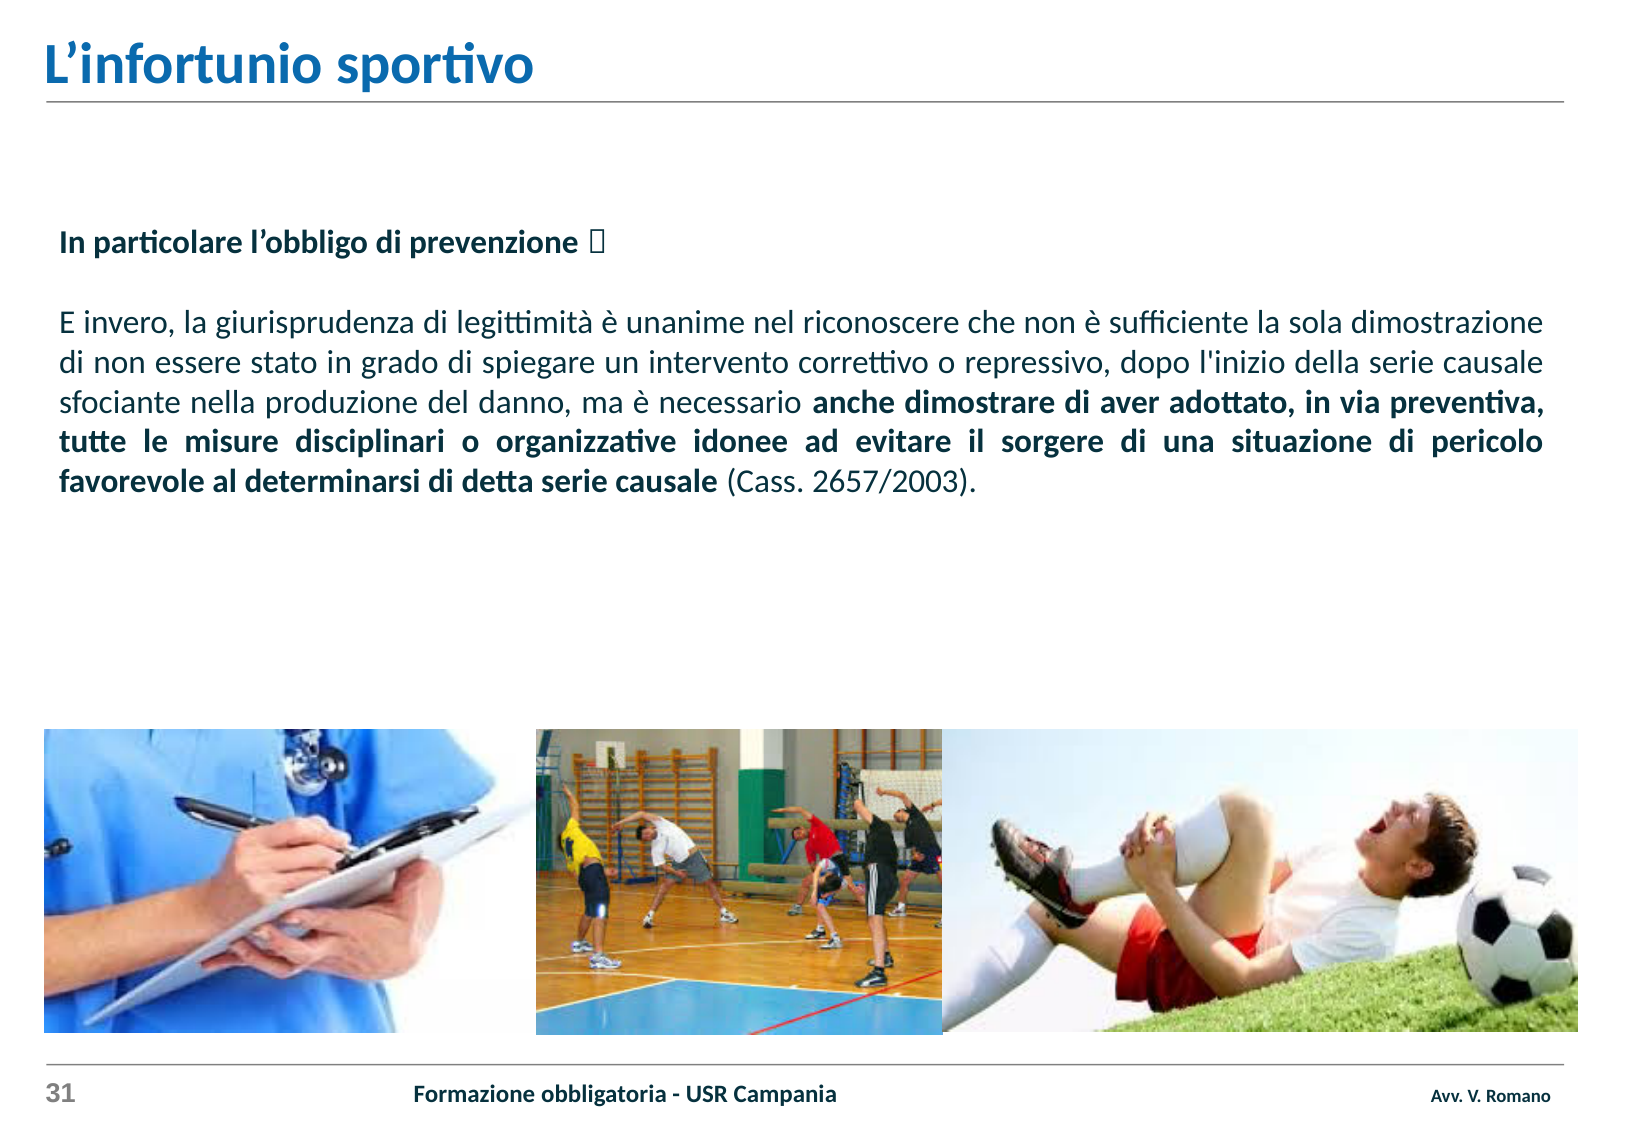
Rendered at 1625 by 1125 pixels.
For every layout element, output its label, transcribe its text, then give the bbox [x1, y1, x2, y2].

picture [44, 729, 1578, 1036]
text_box In particolare l’obbligo di prevenzione  E invero, la giurisprudenza di legittimità è unanime nel riconoscere che non è sufficiente la sola dimostrazione di non essere stato in grado di spiegare un intervento correttivo o repressivo, dopo l'inizio della serie causale sfociante nella produzione del danno, ma è necessario anche dimostrare di aver adottato, in via preventiva, tutte le misure disciplinari o organizzative idonee ad evitare il sorgere di una situazione di pericolo favorevole al determinarsi di detta serie causale (Cass. 2657/2003). [44, 127, 1561, 729]
text_box L’infortunio sportivo [44, 24, 1561, 91]
